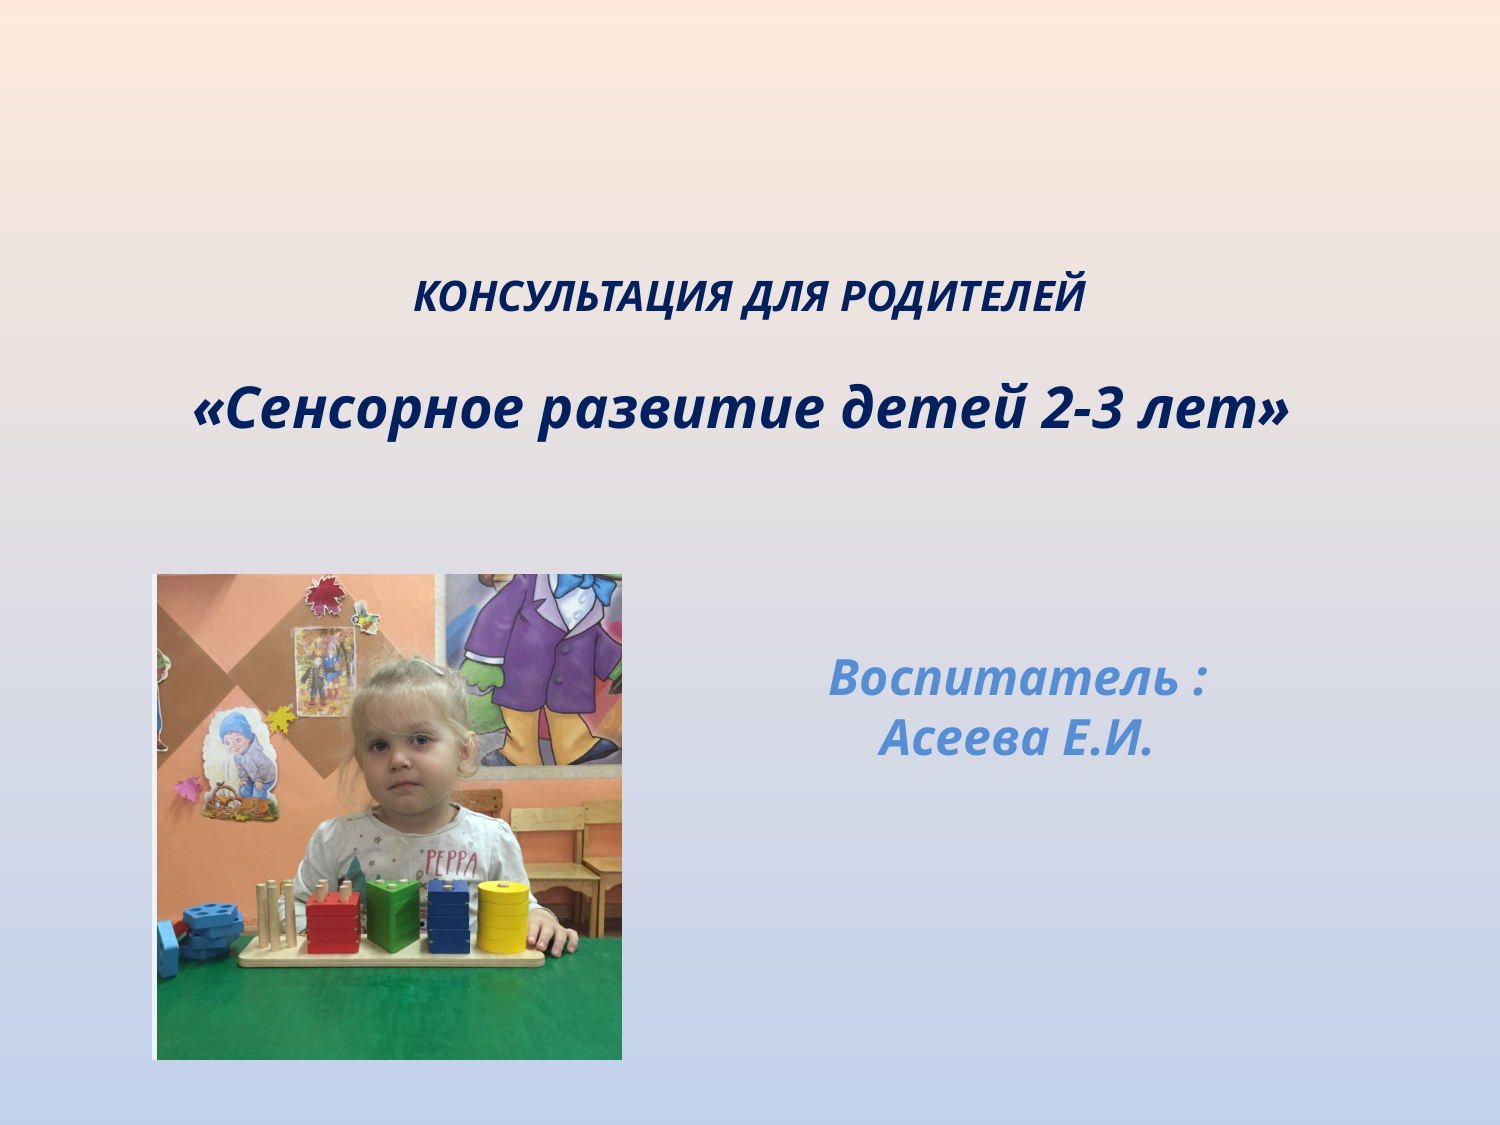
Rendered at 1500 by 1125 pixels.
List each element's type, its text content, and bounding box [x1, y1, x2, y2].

subtitle Воспитатель : Асеева Е.И. [761, 637, 1275, 925]
picture [152, 573, 622, 1061]
title КОНСУЛЬТАЦИЯ ДЛЯ РОДИТЕЛЕЙ «Сенсорное развитие детей 2-3 лет» [112, 257, 1388, 591]
